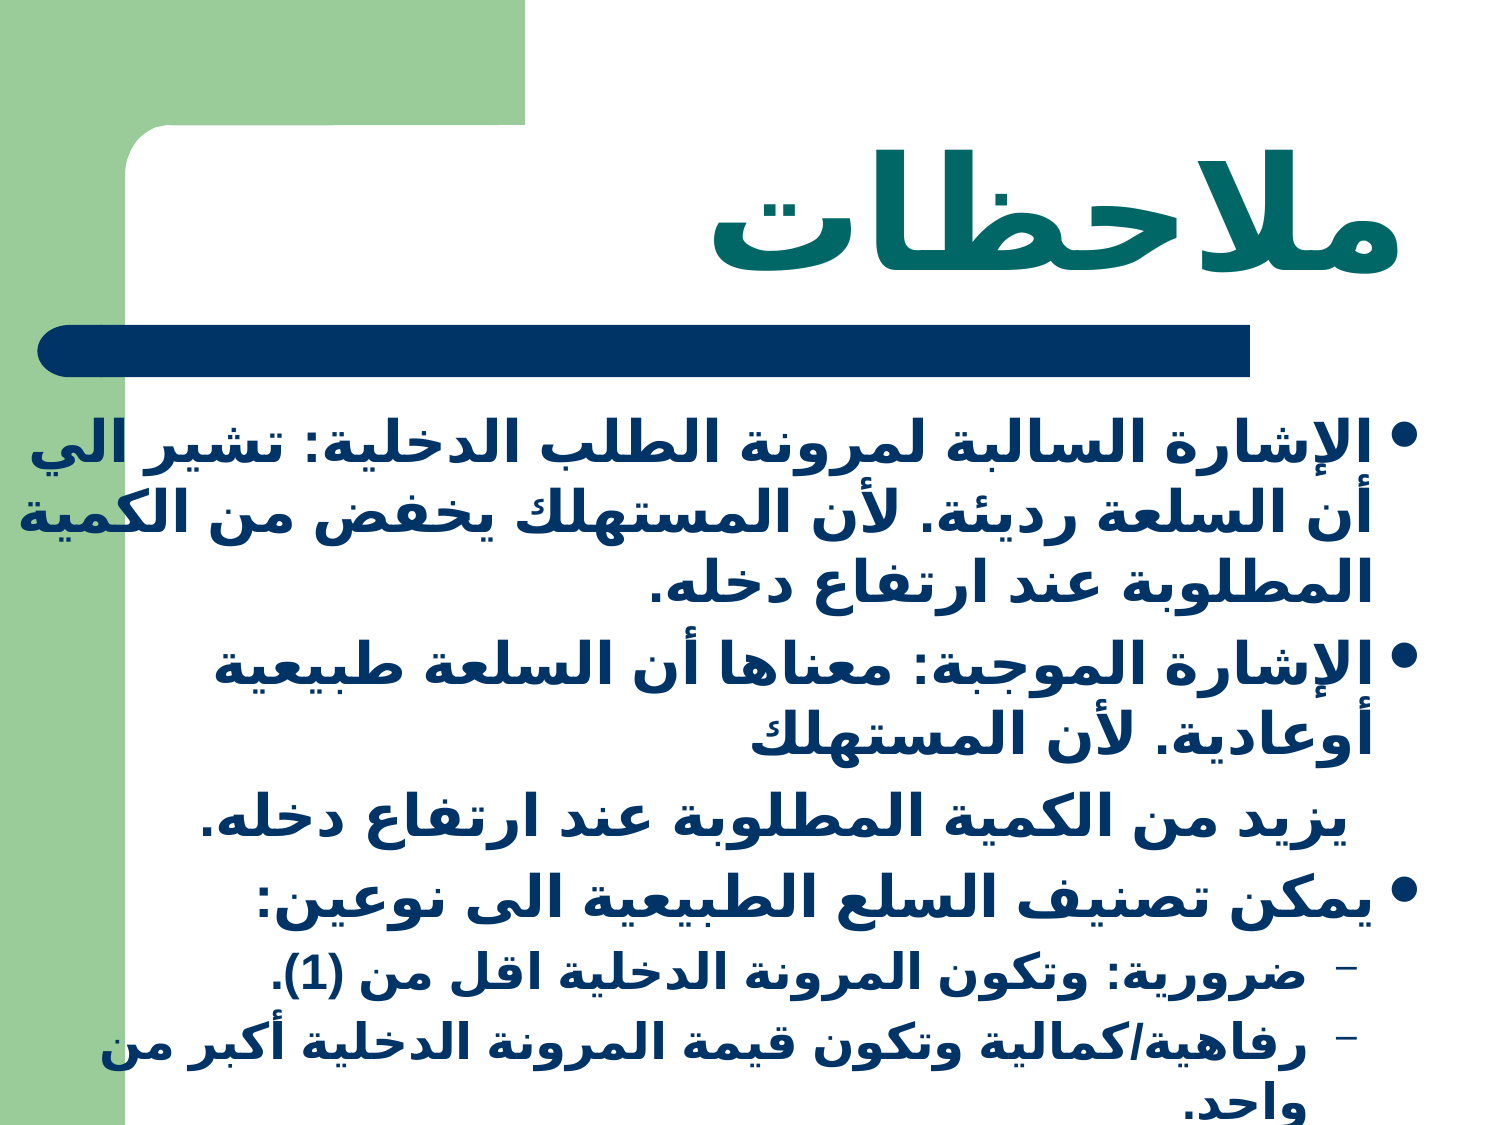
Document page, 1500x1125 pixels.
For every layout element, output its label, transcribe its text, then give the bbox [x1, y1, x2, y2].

list الإشارة السالبة لمرونة الطلب الدخلية: تشير الي أن السلعة رديئة. لأن المستهلك يخفض من الكمية المطلوبة عند ارتفاع دخله. الإشارة الموجبة: معناها أن السلعة طبيعية أوعادية. لأن المستهلك يزيد من الكمية المطلوبة عند ارتفاع دخله. يمكن تصنيف السلع الطبيعية الى نوعين: ضرورية: وتكون المرونة الدخلية اقل من (1). رفاهية/كمالية وتكون قيمة المرونة الدخلية أكبر من واحد. [0, 397, 1447, 1005]
title ملاحظات [125, 125, 1425, 313]
